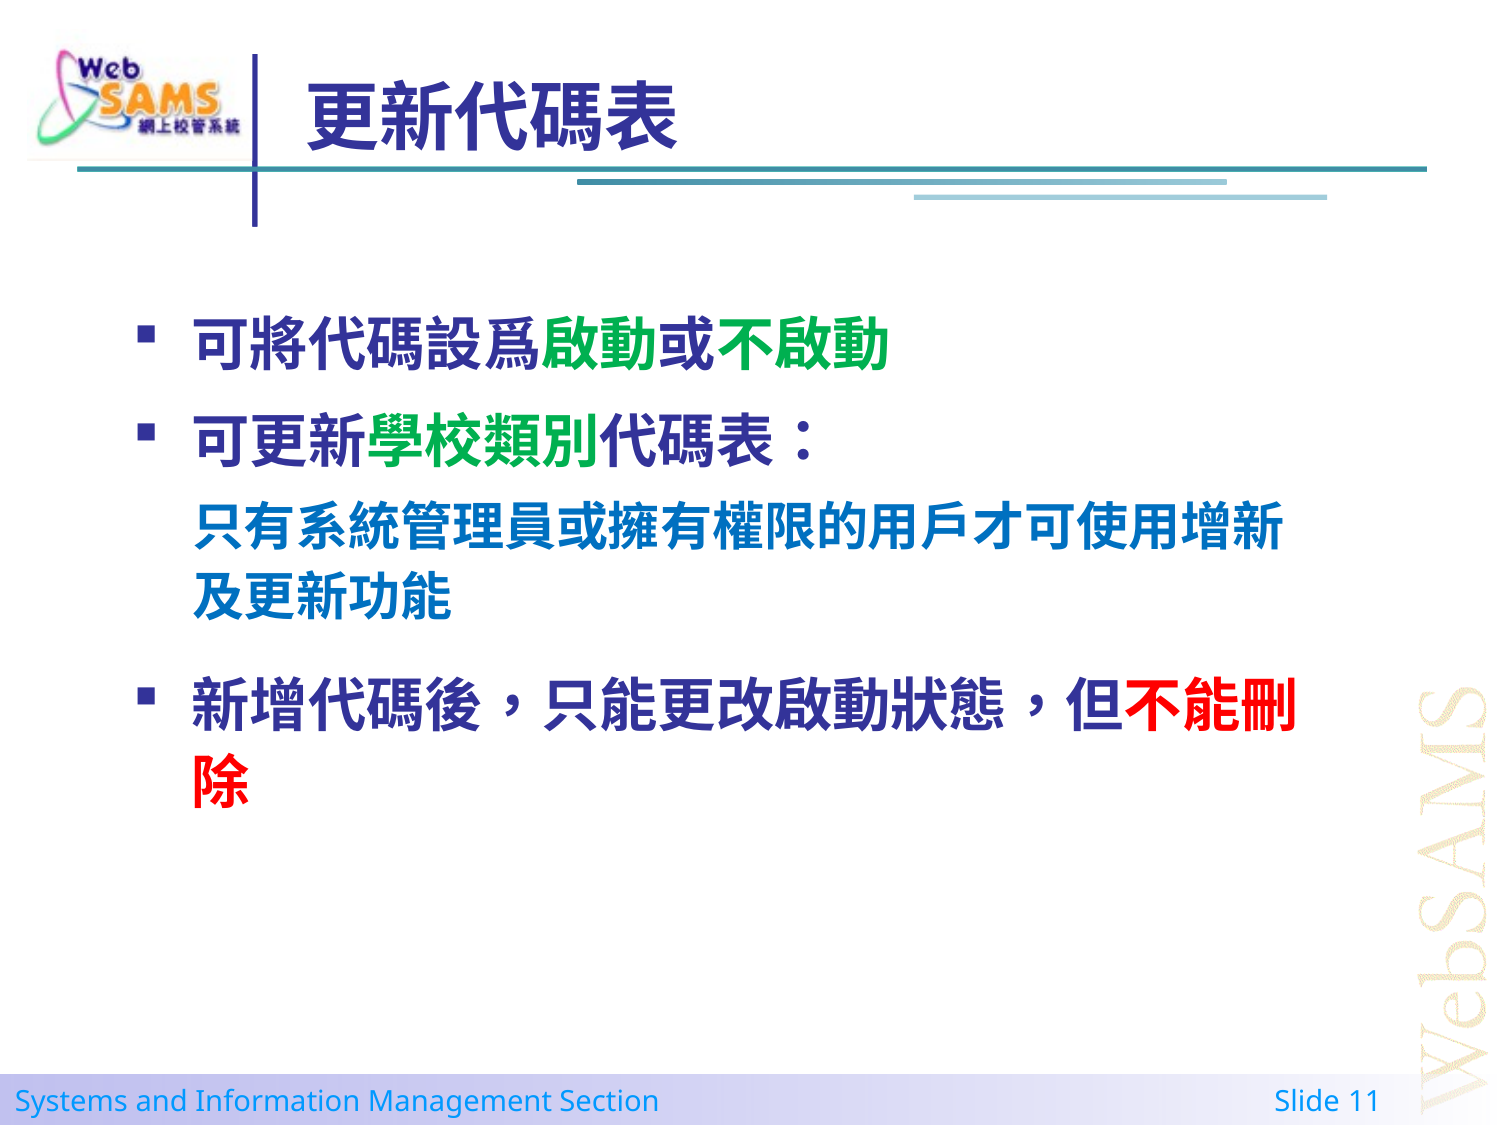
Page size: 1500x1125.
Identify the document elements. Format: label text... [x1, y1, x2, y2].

picture [27, 29, 253, 161]
title 更新代碼表 [289, 41, 1465, 167]
picture [1393, 679, 1500, 1074]
text_box 可將代碼設爲啟動或不啟動 可更新學校類別代碼表： 只有系統管理員或擁有權限的用戶才可使用增新及更新功能 新增代碼後，只能更改啟動狀態，但不能刪除 [118, 274, 1330, 823]
